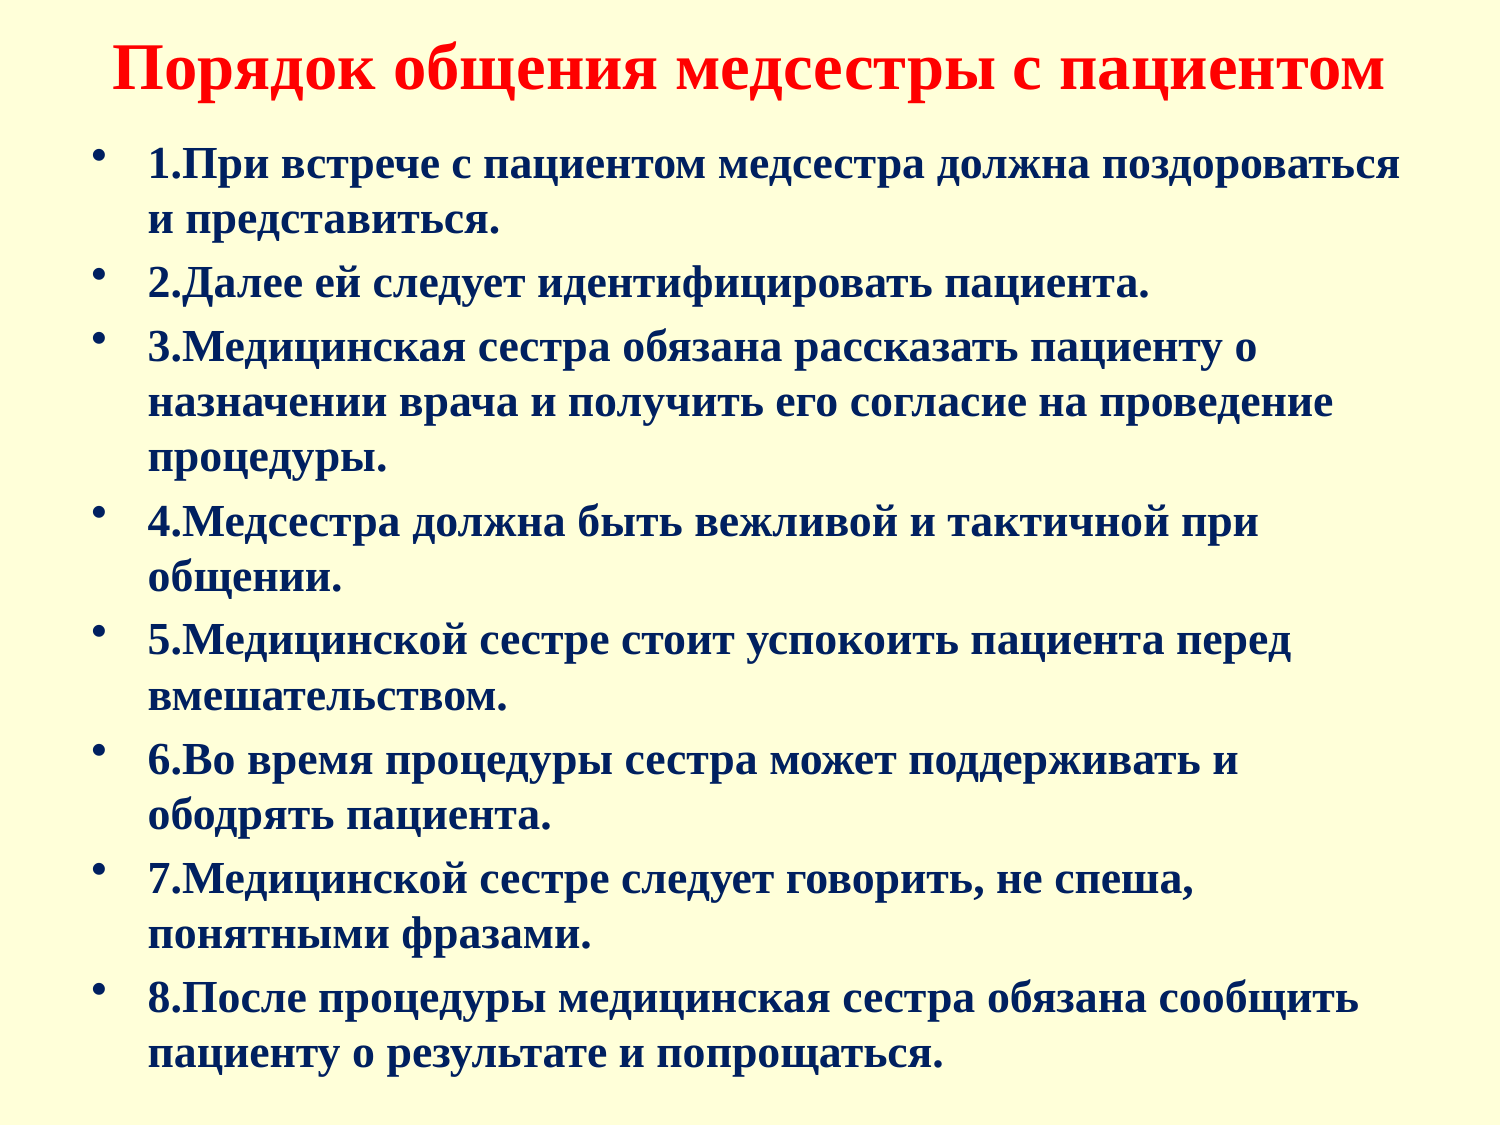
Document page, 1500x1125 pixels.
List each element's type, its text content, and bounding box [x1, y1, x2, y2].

list 1.При встрече с пациентом медсестра должна поздороваться и представиться. 2.Далее ей следует идентифицировать пациента. 3.Медицинская сестра обязана рассказать пациенту о назначении врача и получить его согласие на проведение процедуры. 4.Медсестра должна быть вежливой и тактичной при общении. 5.Медицинской сестре стоит успокоить пациента перед вмешательством. 6.Во время процедуры сестра может поддерживать и ободрять пациента. 7.Медицинской сестре следует говорить, не спеша, понятными фразами. 8.После процедуры медицинская сестра обязана сообщить пациенту о результате и попрощаться. [76, 125, 1427, 1078]
title Порядок общения медсестры с пациентом [74, 0, 1426, 126]
